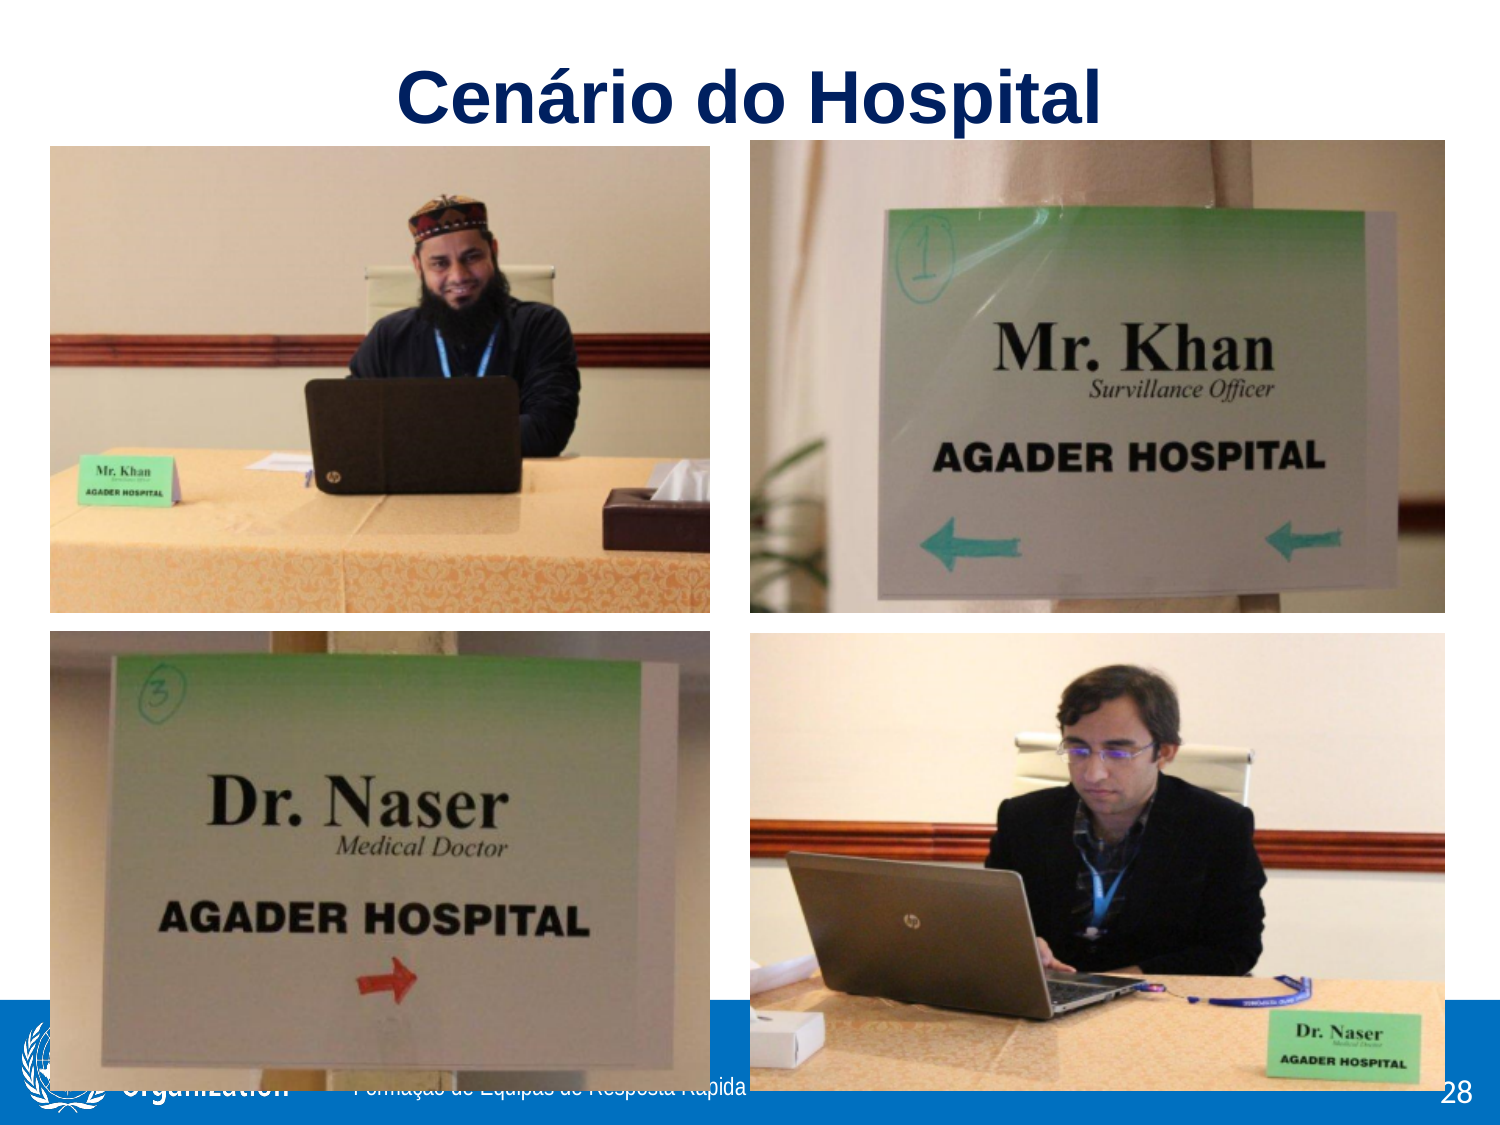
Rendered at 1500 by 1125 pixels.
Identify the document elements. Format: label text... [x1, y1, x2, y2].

picture [749, 140, 1445, 613]
picture [749, 633, 1445, 1091]
picture [21, 631, 711, 1113]
title Cenário do Hospital [75, 0, 1425, 188]
picture [49, 146, 711, 613]
